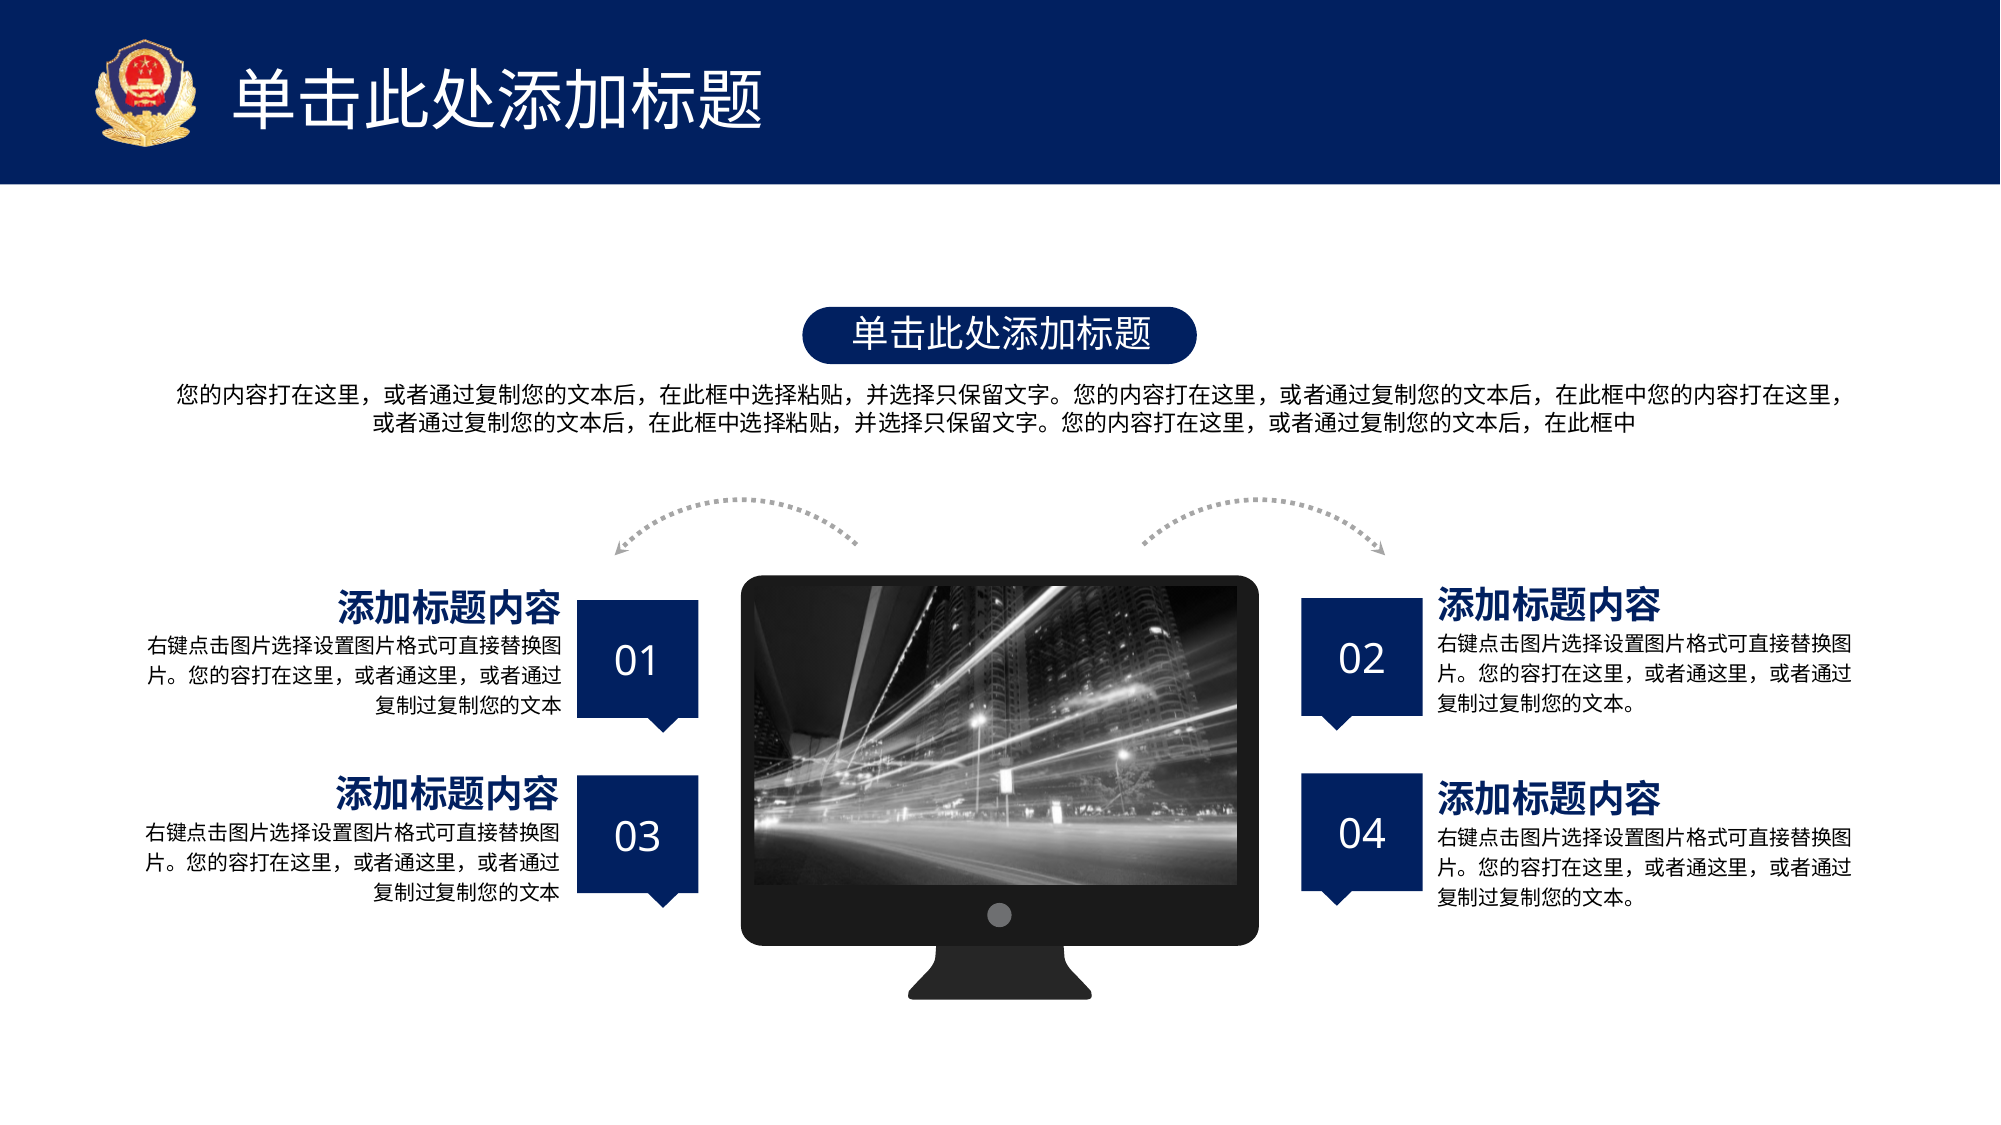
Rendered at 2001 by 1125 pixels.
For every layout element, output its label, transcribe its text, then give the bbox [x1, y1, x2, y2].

picture [83, 27, 209, 154]
text_box 03 [576, 774, 700, 910]
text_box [1437, 579, 1872, 716]
text_box 04 [1300, 772, 1424, 908]
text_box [802, 302, 1197, 374]
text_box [1437, 773, 1872, 910]
text_box 单击此处添加标题 [214, 49, 808, 169]
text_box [125, 768, 561, 905]
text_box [127, 581, 563, 718]
text_box [0, 183, 2000, 1125]
text_box [1142, 499, 1386, 671]
text_box 您的内容打在这里，或者通过复制您的文本后，在此框中选择粘贴，并选择只保留文字。您的内容打在这里，或者通过复制您的文本后，在此框中您的内容打在这里，或者通过复制您的文本后，在此框中选择粘贴，并选择只保留文字。您的内容打在这里，或者通过复制您的文本后，在此框中 [161, 373, 1849, 444]
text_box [740, 575, 1259, 1000]
text_box 01 [576, 599, 700, 735]
text_box 02 [1300, 597, 1424, 733]
text_box [614, 499, 857, 671]
